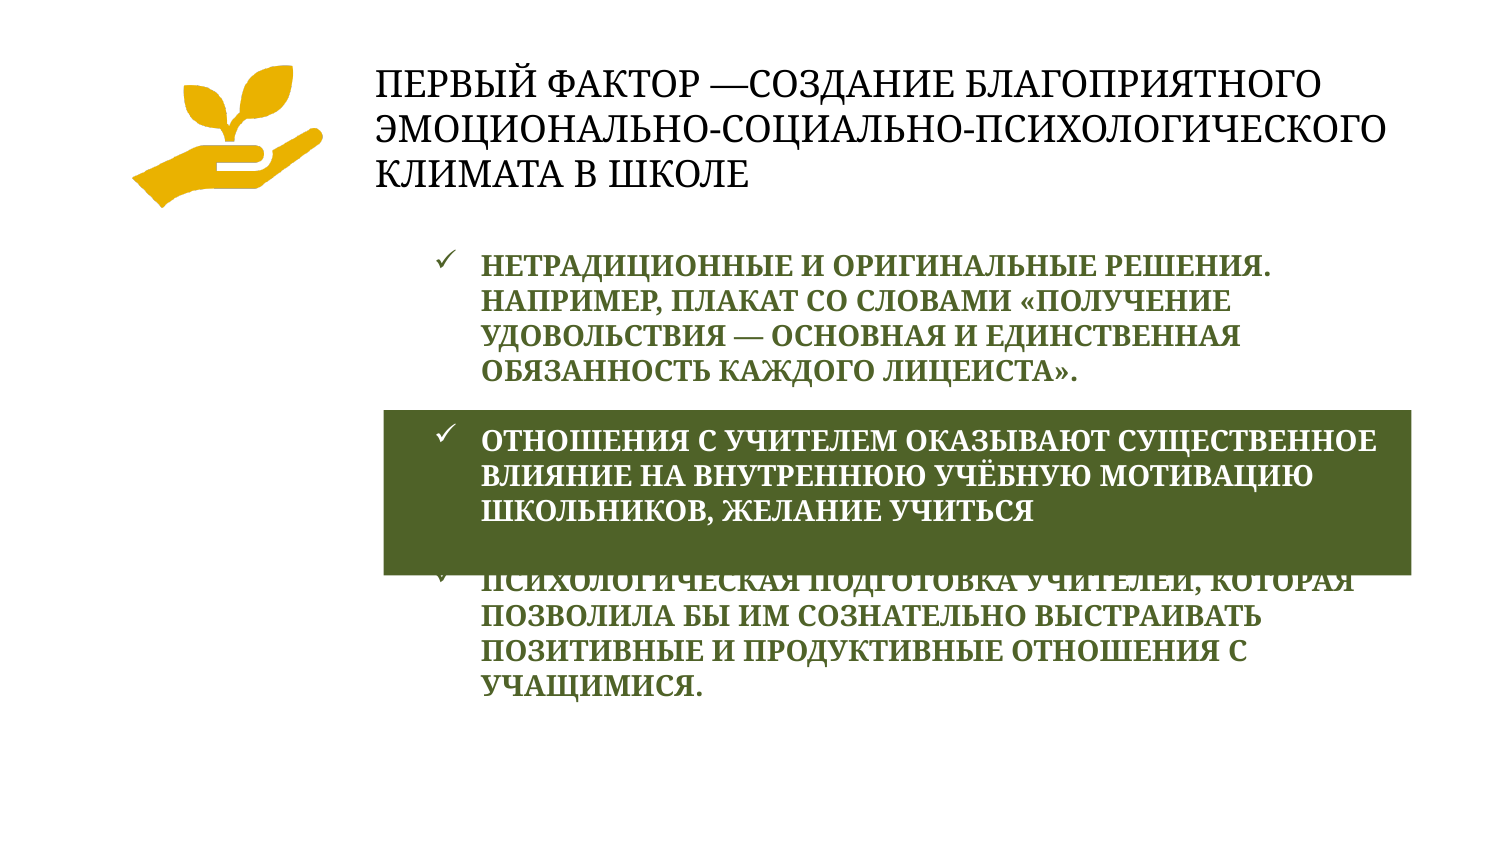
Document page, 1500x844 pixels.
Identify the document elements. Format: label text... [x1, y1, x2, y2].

text_box [382, 408, 419, 577]
picture [123, 33, 331, 240]
text_box ПЕРВЫЙ ФАКТОР —СОЗДАНИЕ БЛАГОПРИЯТНОГО ЭМОЦИОНАЛЬНО-СОЦИАЛЬНО-ПСИХОЛОГИЧЕСКОГО КЛИМАТА В ШКОЛЕ [360, 52, 1424, 203]
text_box НЕТРАДИЦИОННЫЕ И ОРИГИНАЛЬНЫЕ РЕШЕНИЯ. НАПРИМЕР, ПЛАКАТ СО СЛОВАМИ «ПОЛУЧЕНИЕ УДОВОЛЬСТВИЯ — ОСНОВНАЯ И ЕДИНСТВЕННАЯ ОБЯЗАННОСТЬ КАЖДОГО ЛИЦЕИСТА». ОТНОШЕНИЯ С УЧИТЕЛЕМ ОКАЗЫВАЮТ СУЩЕСТВЕННОЕ ВЛИЯНИЕ НА ВНУТРЕННЮЮ УЧЁБНУЮ МОТИВАЦИЮ ШКОЛЬНИКОВ, ЖЕЛАНИЕ УЧИТЬСЯ ПСИХОЛОГИЧЕСКАЯ ПОДГОТОВКА УЧИТЕЛЕЙ, КОТОРАЯ ПОЗВОЛИЛА БЫ ИМ СОЗНАТЕЛЬНО ВЫСТРАИВАТЬ ПОЗИТИВНЫЕ И ПРОДУКТИВНЫЕ ОТНОШЕНИЯ С УЧАЩИМИСЯ. [419, 240, 1447, 740]
